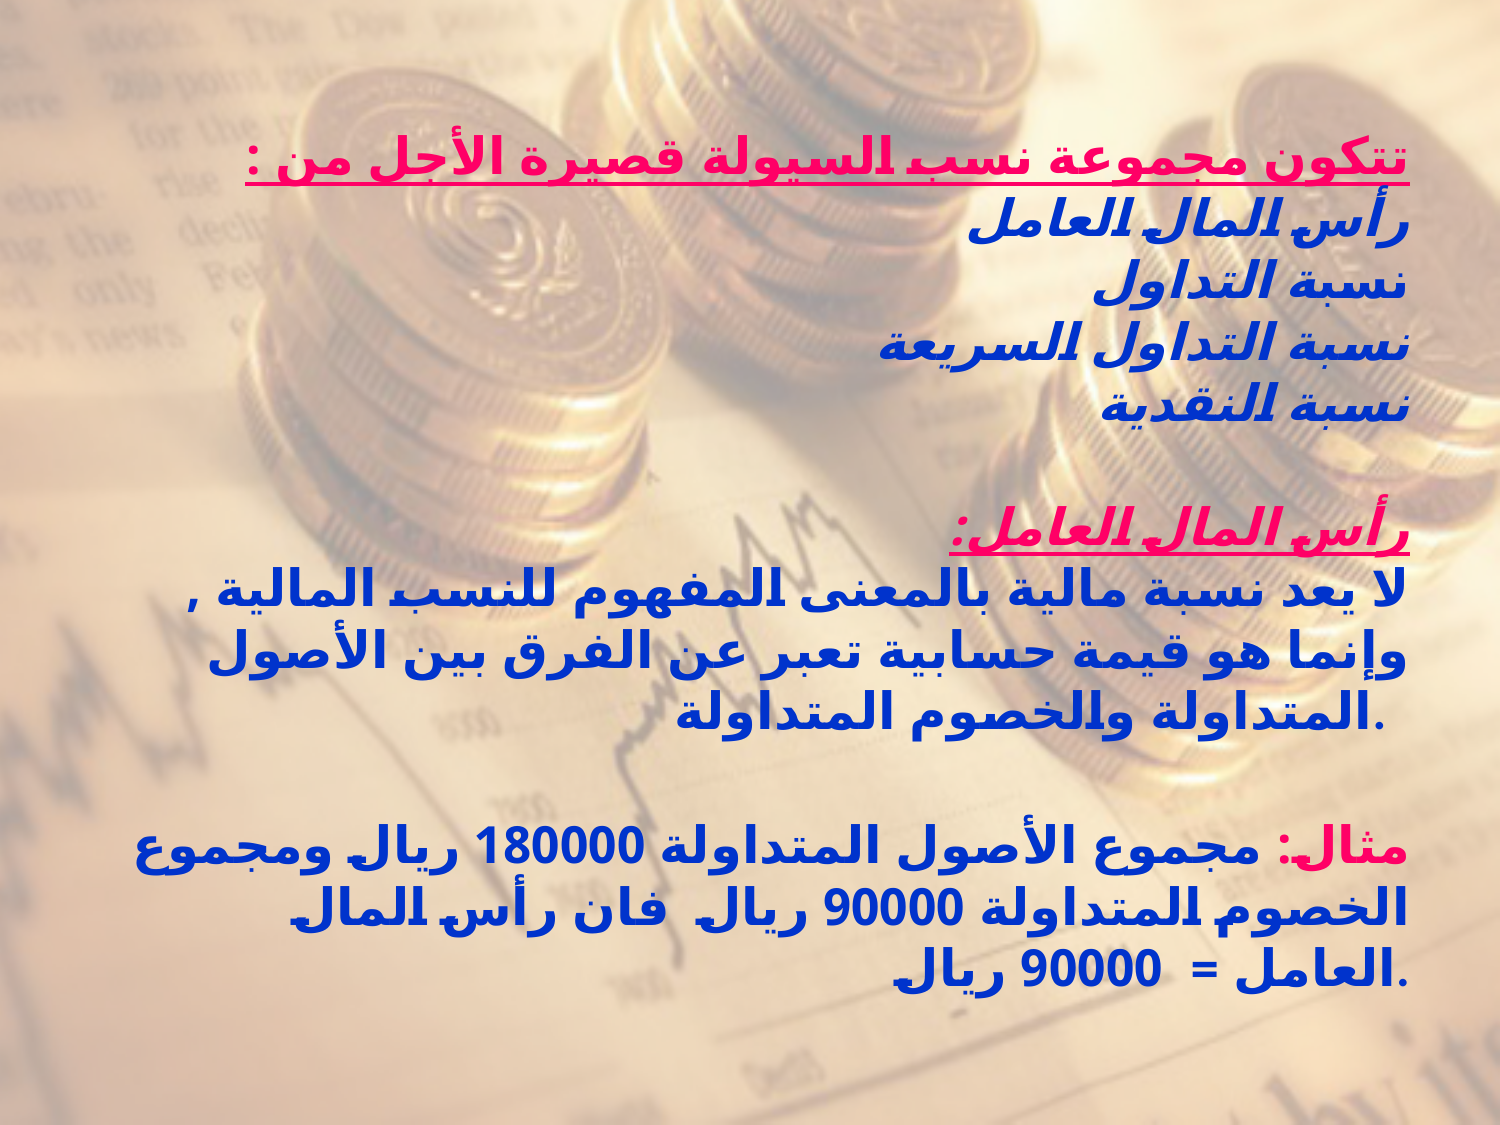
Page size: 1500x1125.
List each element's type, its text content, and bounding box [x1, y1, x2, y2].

list تتكون مجموعة نسب السيولة قصيرة الأجل من : رأس المال العامل نسبة التداول نسبة التداول السريعة نسبة النقدية رأس المال العامل: لا يعد نسبة مالية بالمعنى المفهوم للنسب المالية , وإنما هو قيمة حسابية تعبر عن الفرق بين الأصول المتداولة والخصوم المتداولة. مثال: مجموع الأصول المتداولة 180000 ريال ومجموع الخصوم المتداولة 90000 ريال فان رأس المال العامل = 90000 ريال. [75, 54, 1425, 1005]
